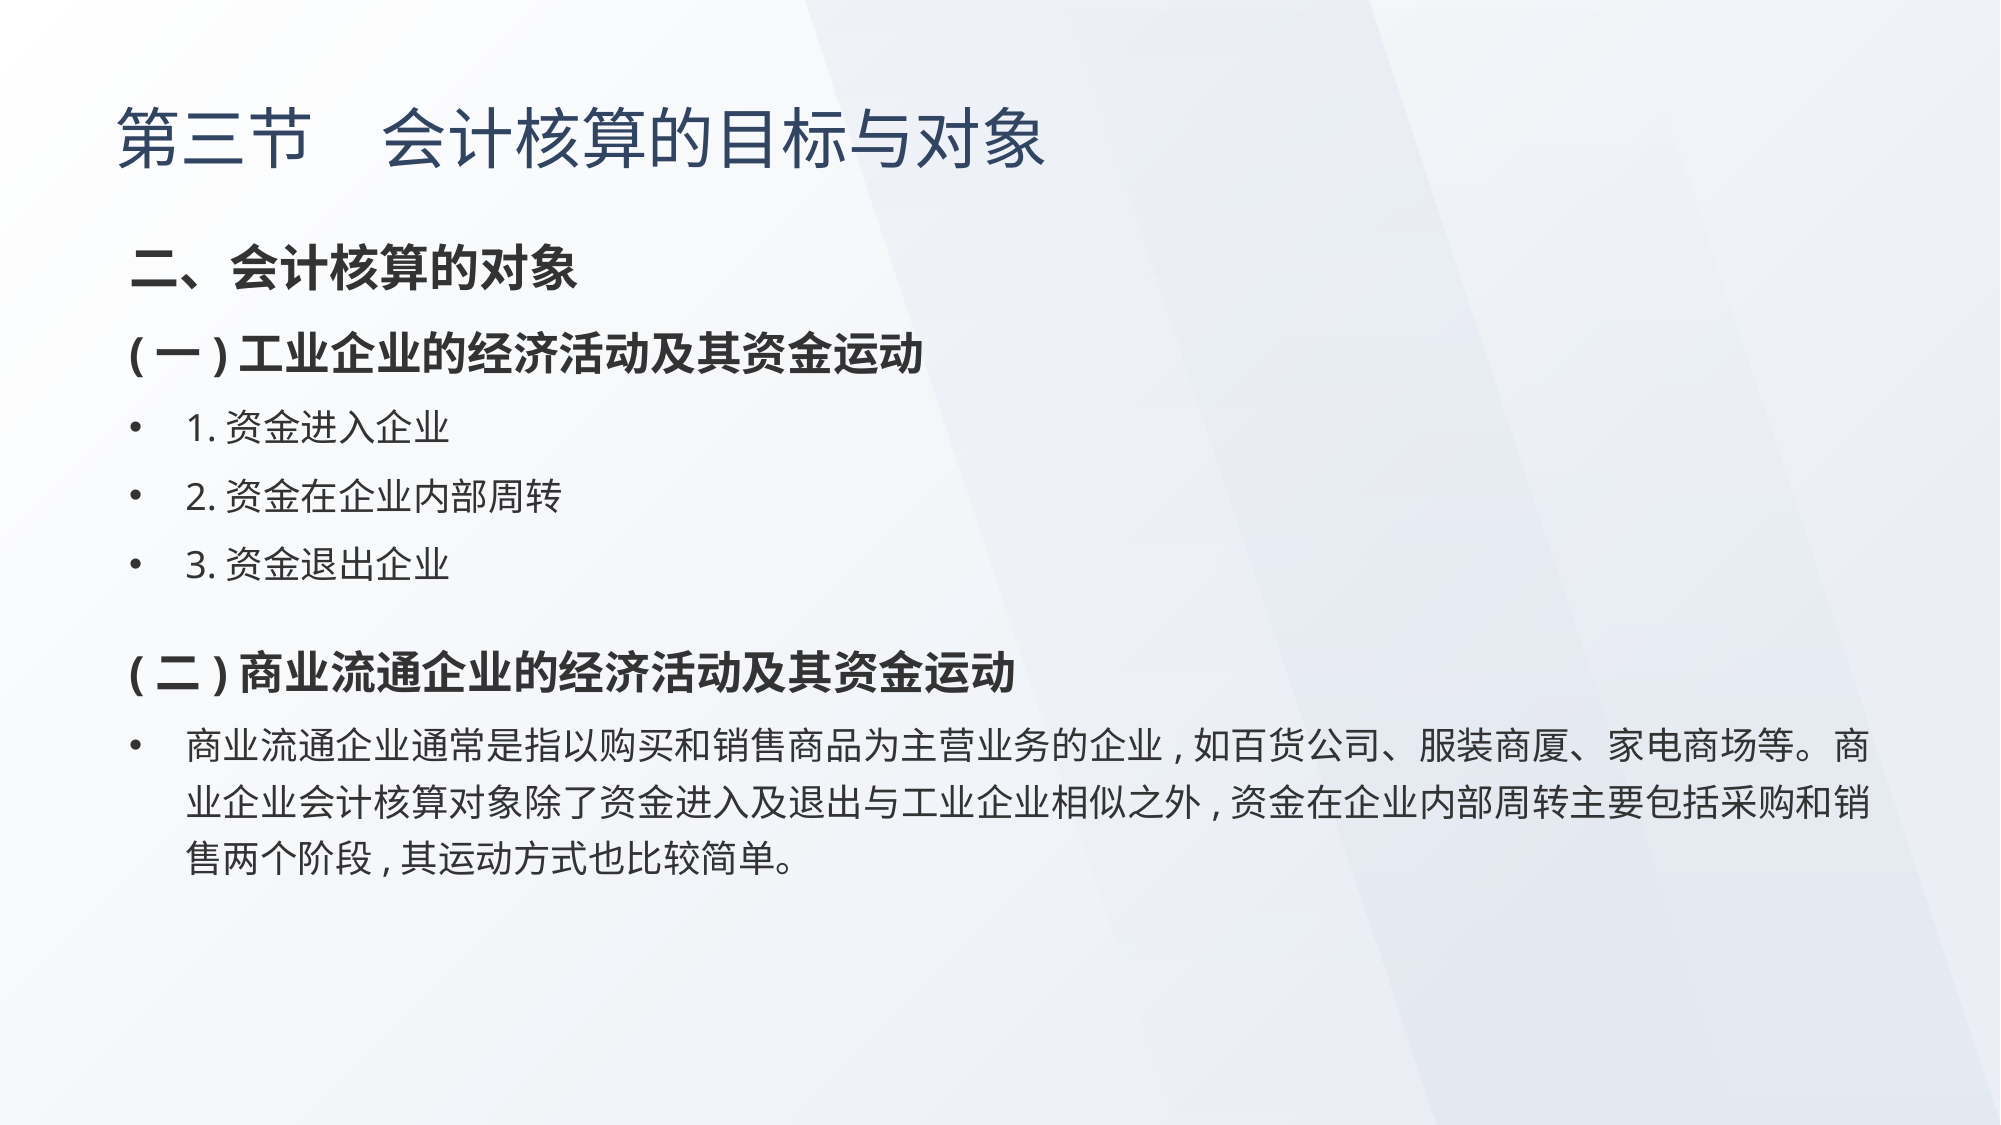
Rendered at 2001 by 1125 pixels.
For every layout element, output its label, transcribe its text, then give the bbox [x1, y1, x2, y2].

title 第三节 会计核算的目标与对象 [114, 59, 1886, 178]
text_box 二、会计核算的对象 (一)工业企业的经济活动及其资金运动 1.资金进入企业 2.资金在企业内部周转 3.资金退出企业 (二)商业流通企业的经济活动及其资金运动 商业流通企业通常是指以购买和销售商品为主营业务的企业,如百货公司、服装商厦、家电商场等。商业企业会计核算对象除了资金进入及退出与工业企业相似之外,资金在企业内部周转主要包括采购和销售两个阶段,其运动方式也比较简单。 [114, 213, 1886, 1013]
